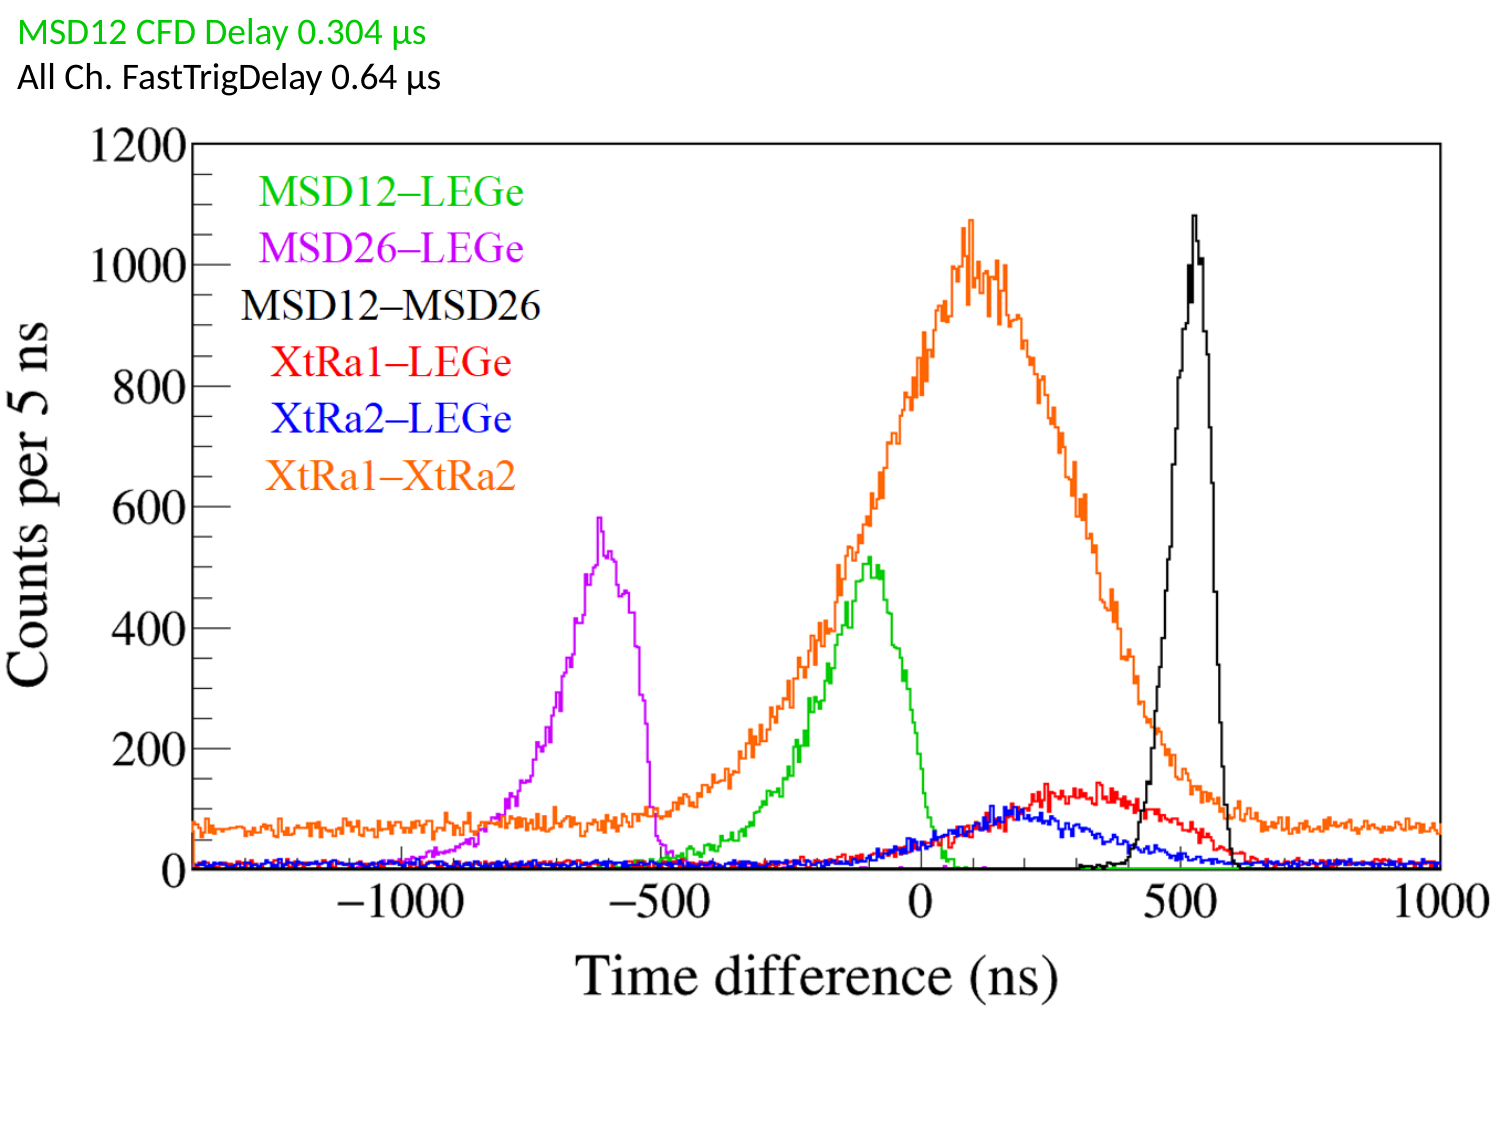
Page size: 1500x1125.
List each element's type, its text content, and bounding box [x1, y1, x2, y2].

text_box MSD12 CFD Delay 0.304 μs All Ch. FastTrigDelay 0.64 μs [2, 0, 457, 105]
picture [0, 119, 1500, 1013]
